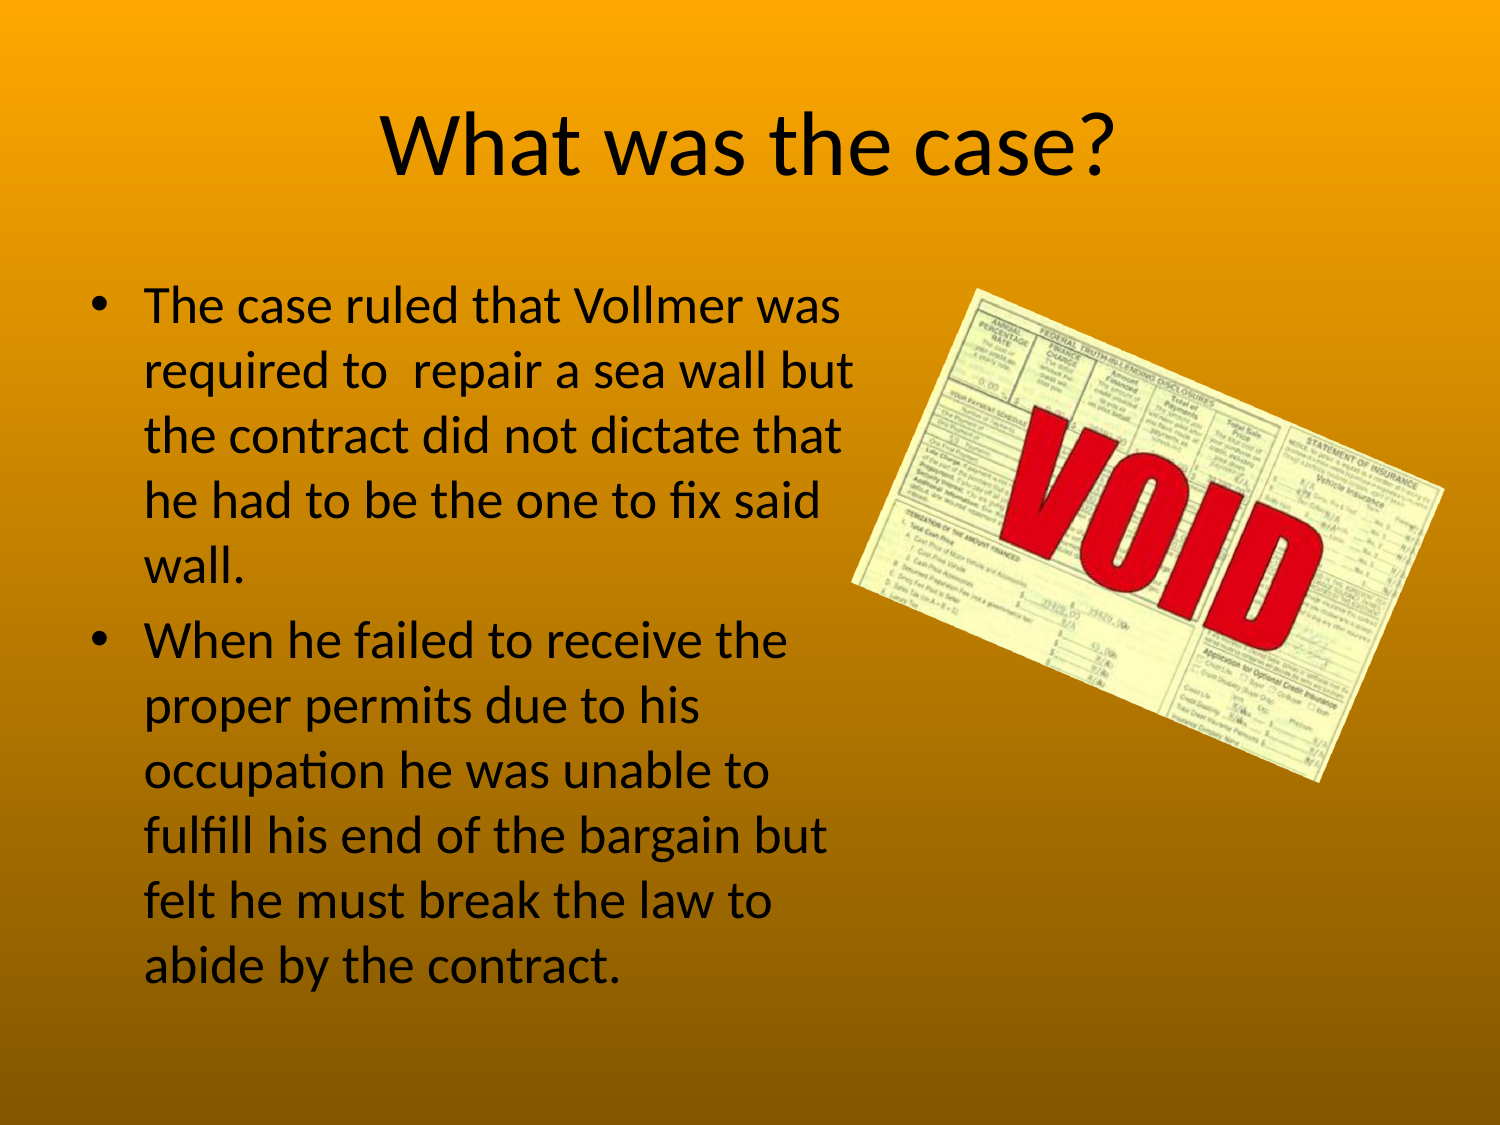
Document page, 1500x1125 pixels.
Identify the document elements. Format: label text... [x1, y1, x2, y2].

title What was the case? [75, 45, 1425, 233]
list The case ruled that Vollmer was required to repair a sea wall but the contract did not dictate that he had to be the one to fix said wall. When he failed to receive the proper permits due to his occupation he was unable to fulfill his end of the bargain but felt he must break the law to abide by the contract. [75, 262, 875, 1005]
picture [852, 289, 1444, 782]
